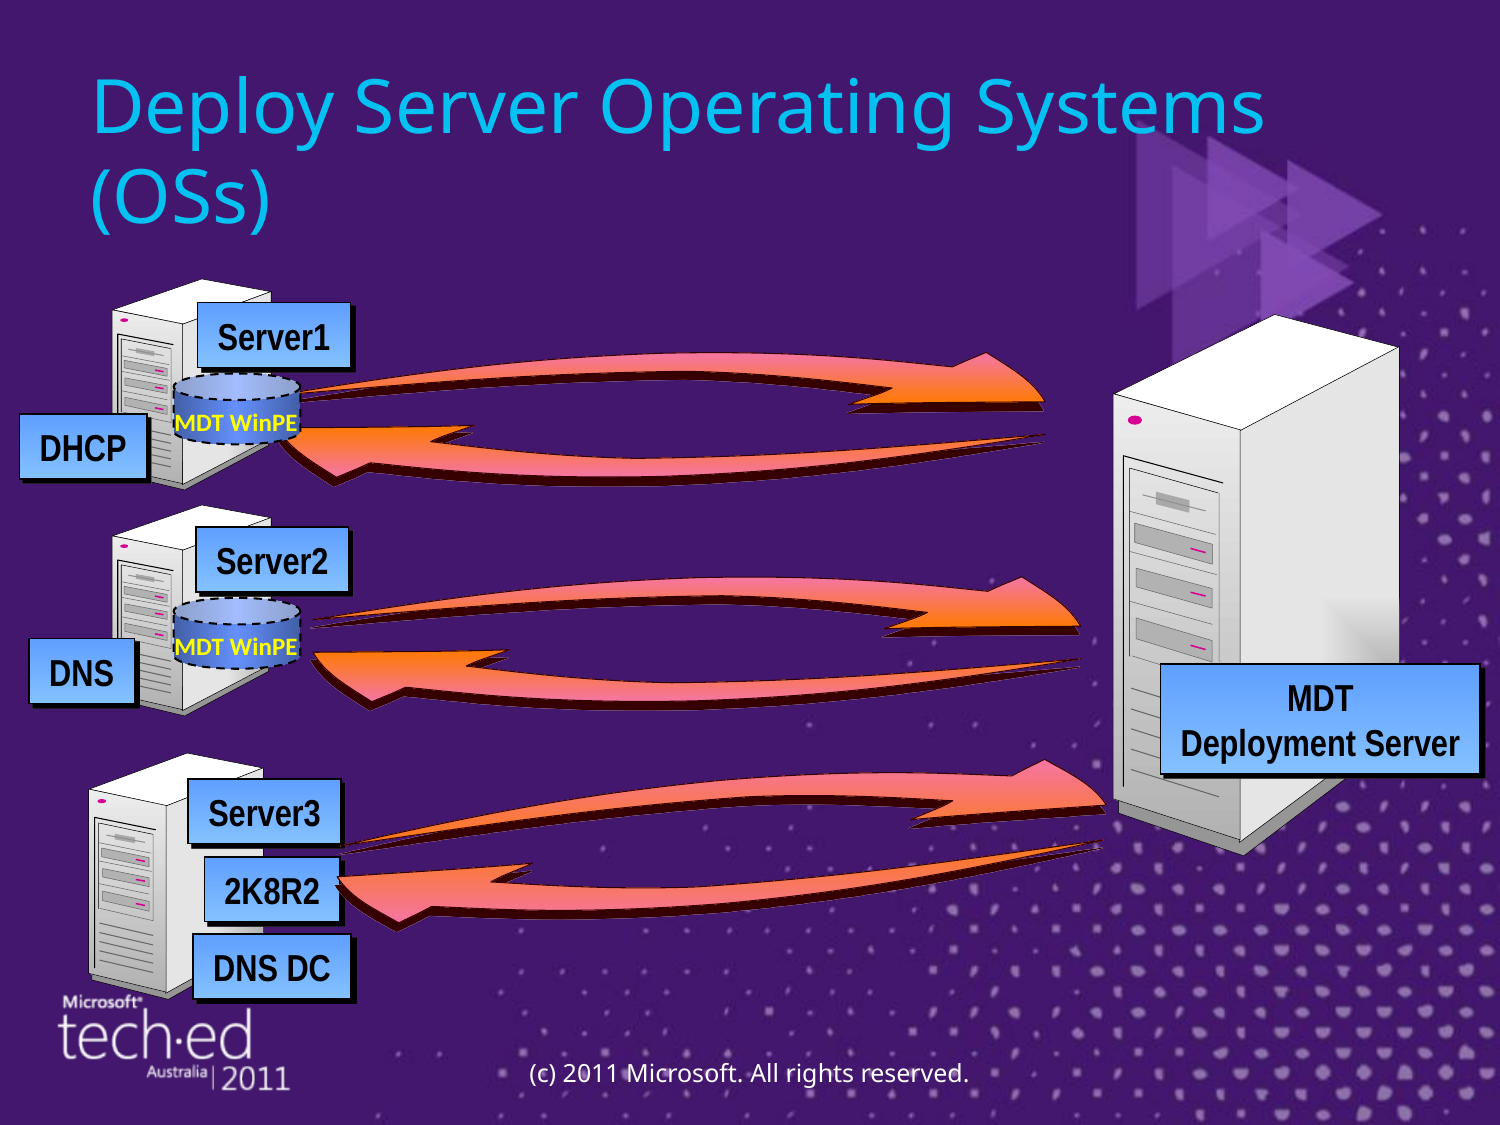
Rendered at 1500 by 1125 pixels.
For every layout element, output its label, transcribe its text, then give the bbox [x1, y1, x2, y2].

text_box [355, 352, 1046, 405]
text_box [355, 425, 1046, 478]
text_box [348, 759, 1107, 845]
text_box [348, 839, 1105, 923]
text_box MDT Deployment Server [1405, 664, 1481, 774]
title Deploy Server Operating Systems (OSs) [75, 54, 1425, 243]
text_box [1112, 314, 1400, 857]
picture [0, 0, 1500, 1125]
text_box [147, 597, 325, 669]
text_box DHCP [19, 414, 106, 479]
text_box [355, 649, 1081, 702]
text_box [111, 278, 352, 491]
text_box [355, 576, 1081, 629]
footer (c) 2011 Microsoft. All rights reserved. [512, 1042, 988, 1103]
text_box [147, 373, 325, 445]
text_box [88, 752, 343, 1000]
text_box DNS [29, 638, 106, 704]
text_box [111, 504, 350, 717]
text_box DNS DC [348, 933, 352, 999]
